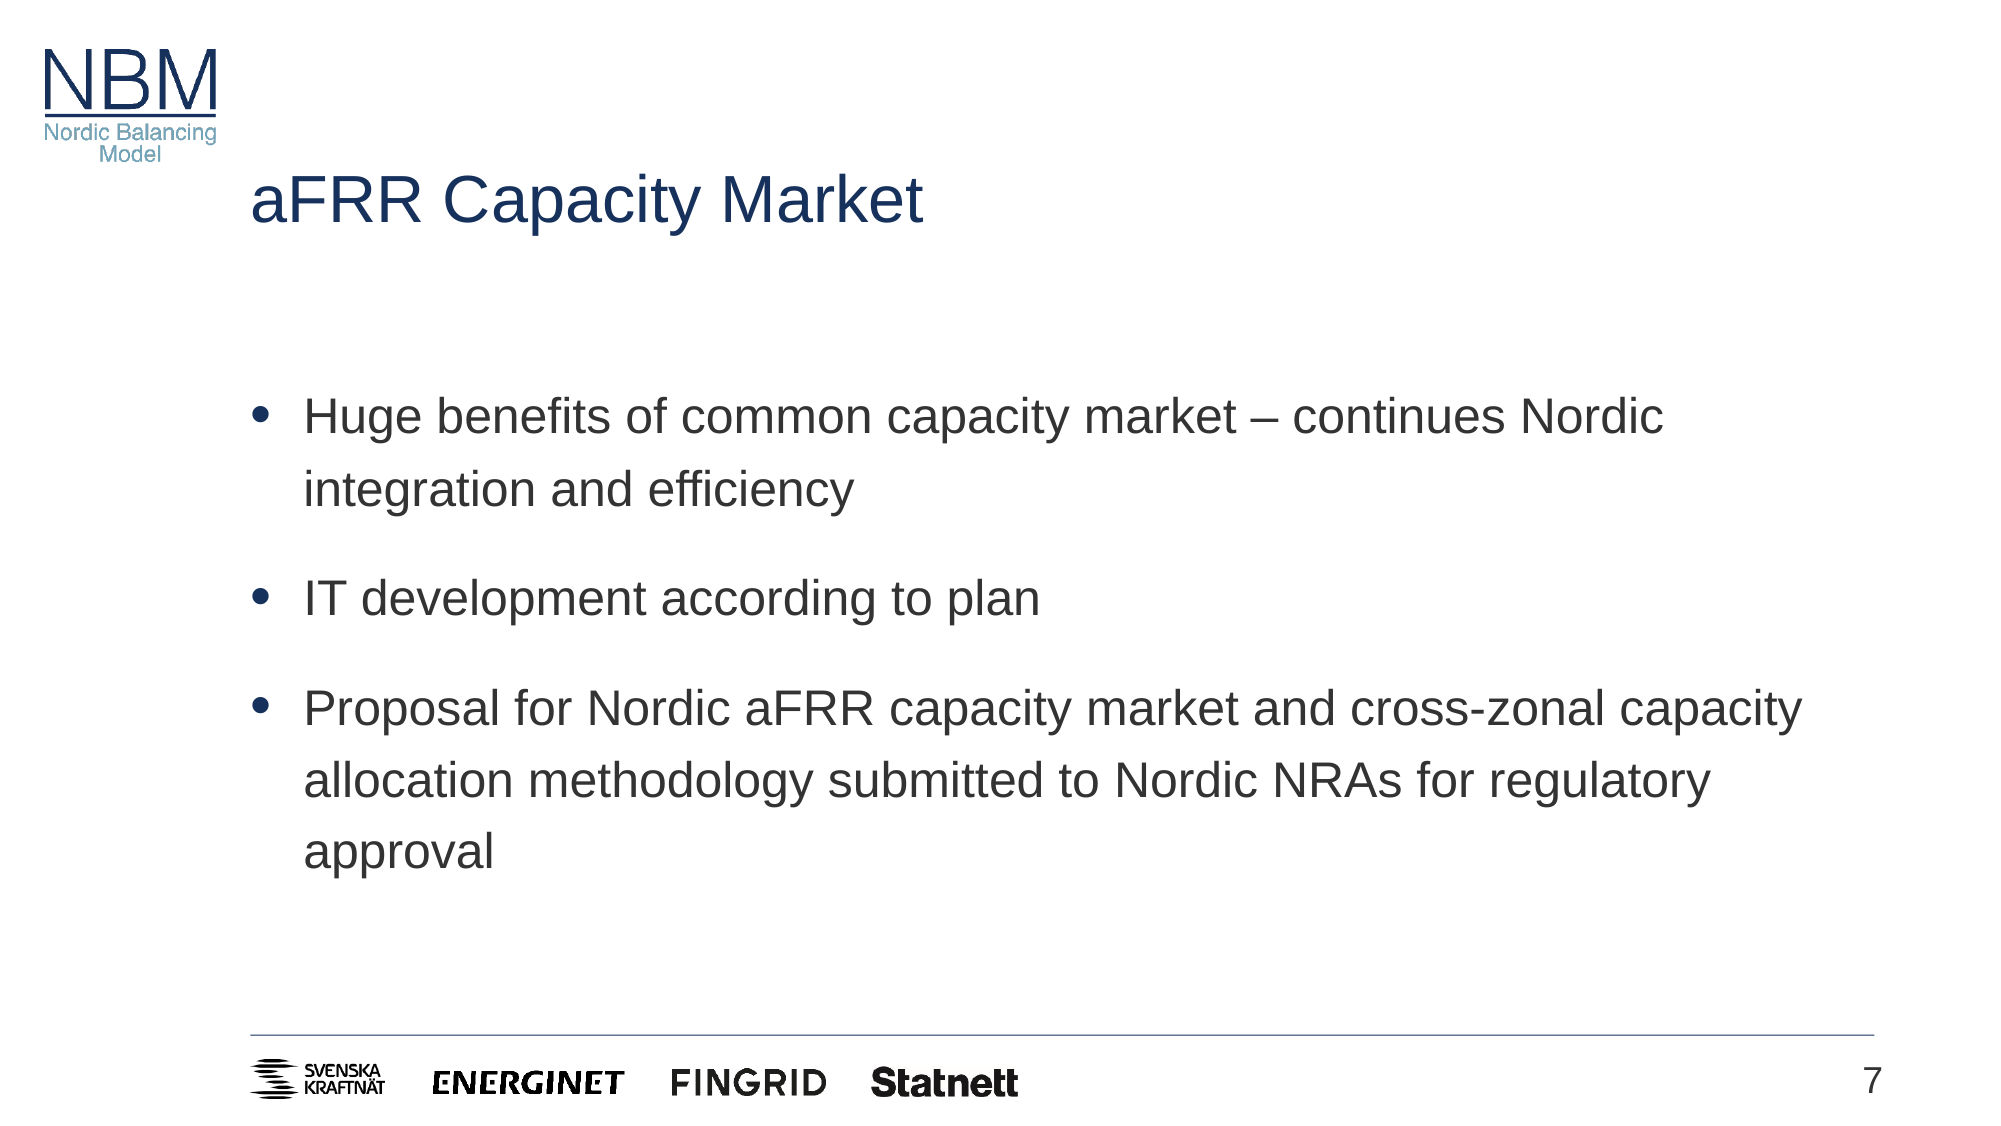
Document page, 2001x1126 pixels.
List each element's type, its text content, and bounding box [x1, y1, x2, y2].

title aFRR Capacity Market [250, 147, 1875, 325]
picture [672, 1068, 826, 1096]
picture [871, 1066, 1018, 1097]
list Huge benefits of common capacity market – continues Nordic integration and efficiency IT development according to plan Proposal for Nordic aFRR capacity market and cross-zonal capacity allocation methodology submitted to Nordic NRAs for regulatory approval [250, 372, 1875, 1022]
picture [250, 1059, 385, 1099]
picture [35, 29, 222, 172]
picture [430, 1068, 627, 1096]
